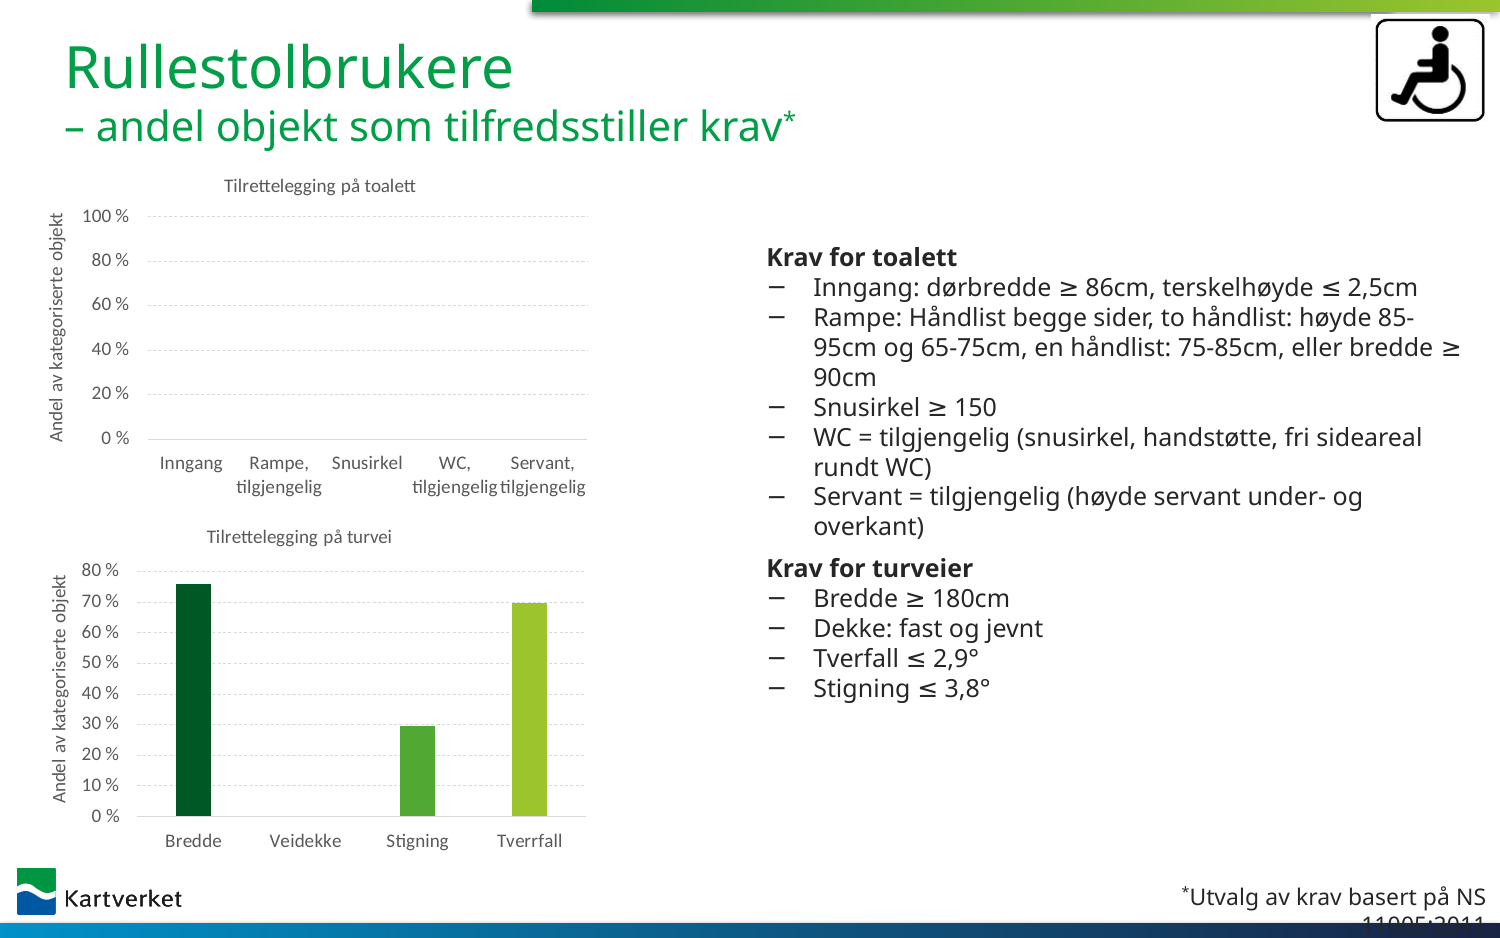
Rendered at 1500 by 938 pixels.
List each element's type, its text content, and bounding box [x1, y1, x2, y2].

picture [41, 520, 597, 859]
text_box Krav for toalett Inngang: dørbredde ≥ 86cm, terskelhøyde ≤ 2,5cm Rampe: Håndlist begge sider, to håndlist: høyde 85-95cm og 65-75cm, en håndlist: 75-85cm, eller bredde ≥ 90cm Snusirkel ≥ 150 WC = tilgjengelig (snusirkel, handstøtte, fri sideareal rundt WC) Servant = tilgjengelig (høyde servant under- og overkant) [751, 234, 1483, 545]
picture [41, 166, 598, 505]
text_box Rullestolbrukere – andel objekt som tilfredsstiller krav* [49, 14, 1431, 158]
text_box Krav for turveier Bredde ≥ 180cm Dekke: fast og jevnt Tverfall ≤ 2,9° Stigning ≤ 3,8° [751, 545, 1483, 710]
text_box *Utvalg av krav basert på NS 11005:2011 [1068, 873, 1500, 938]
picture [1371, 13, 1491, 127]
